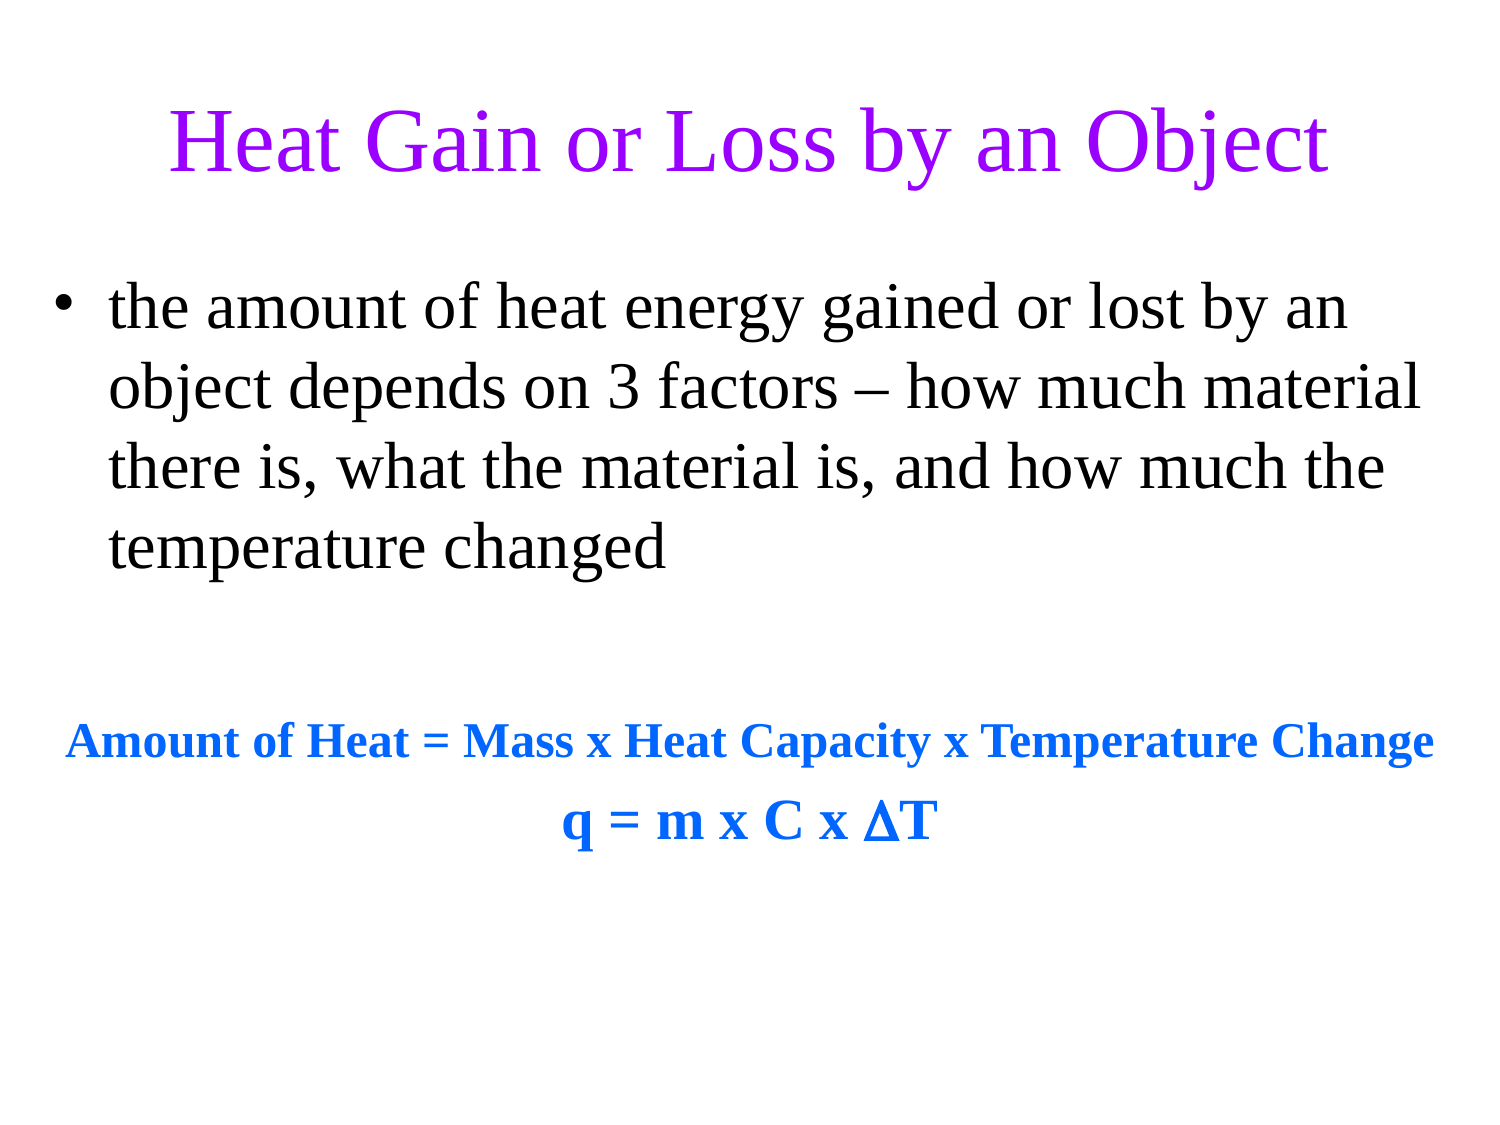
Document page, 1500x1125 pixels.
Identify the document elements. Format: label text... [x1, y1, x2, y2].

text_box Heat Gain or Loss by an Object [112, 40, 1388, 229]
text_box the amount of heat energy gained or lost by an object depends on 3 factors – how much material there is, what the material is, and how much the temperature changed Amount of Heat = Mass x Heat Capacity x Temperature Change q = m x C x T [37, 254, 1463, 929]
